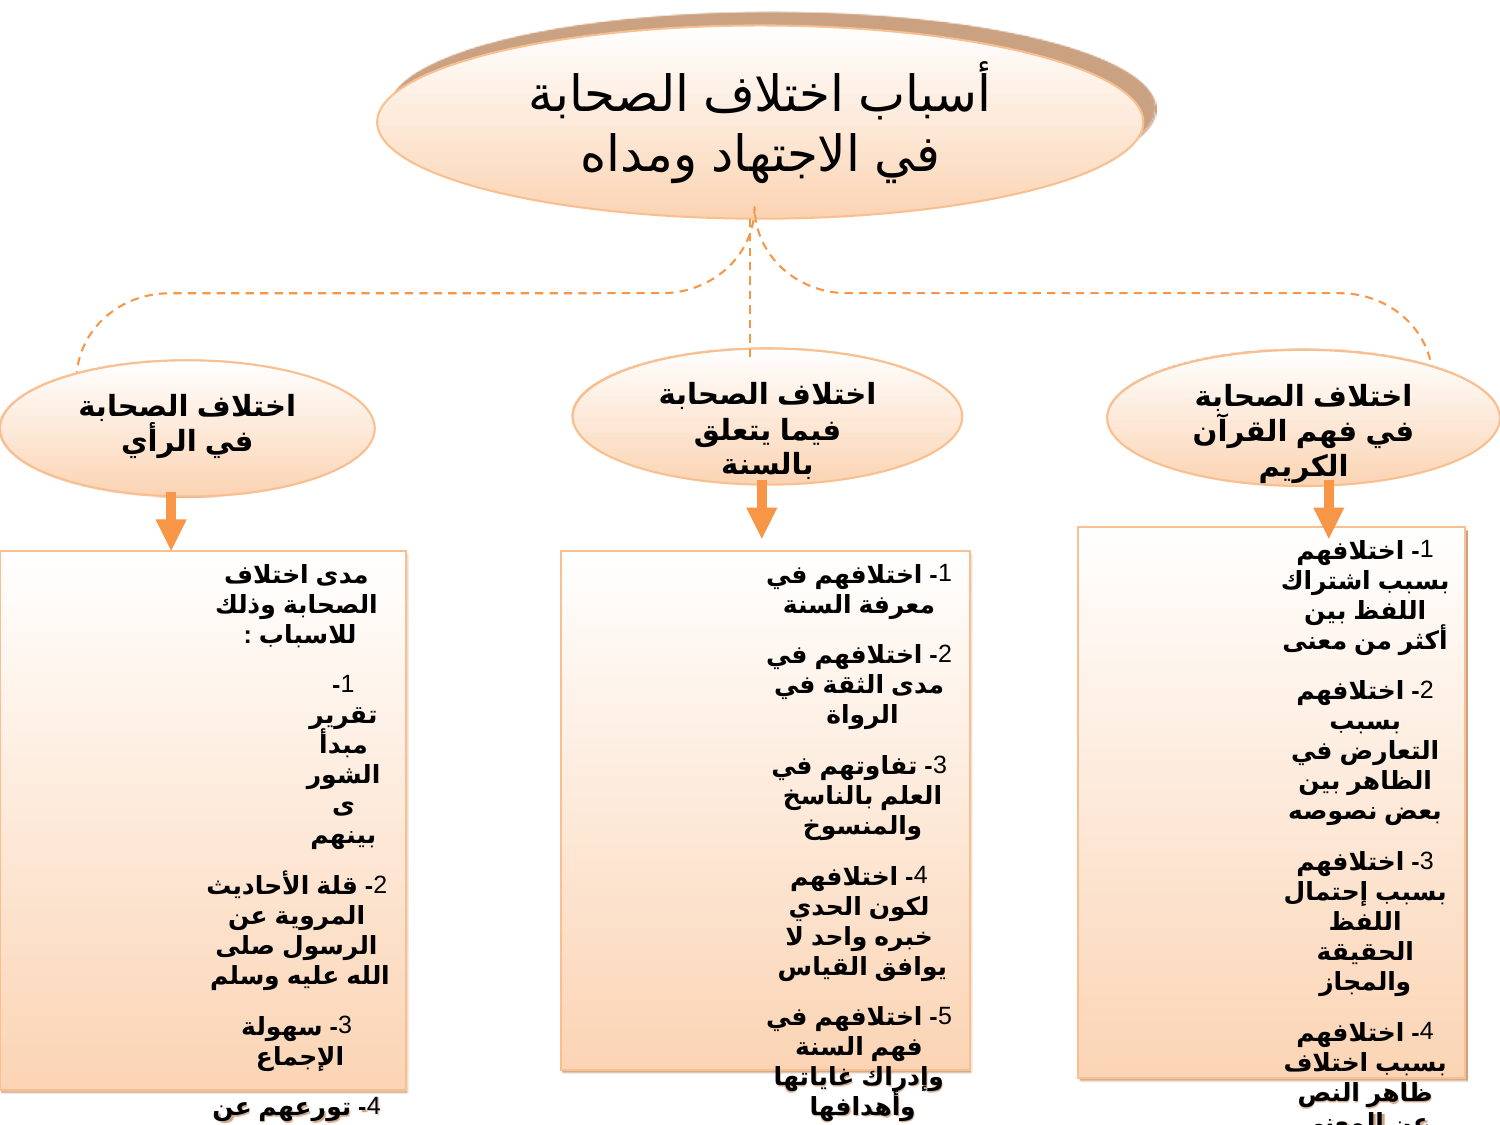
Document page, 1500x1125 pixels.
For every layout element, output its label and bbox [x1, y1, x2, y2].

text_box [0, 25, 1500, 1091]
